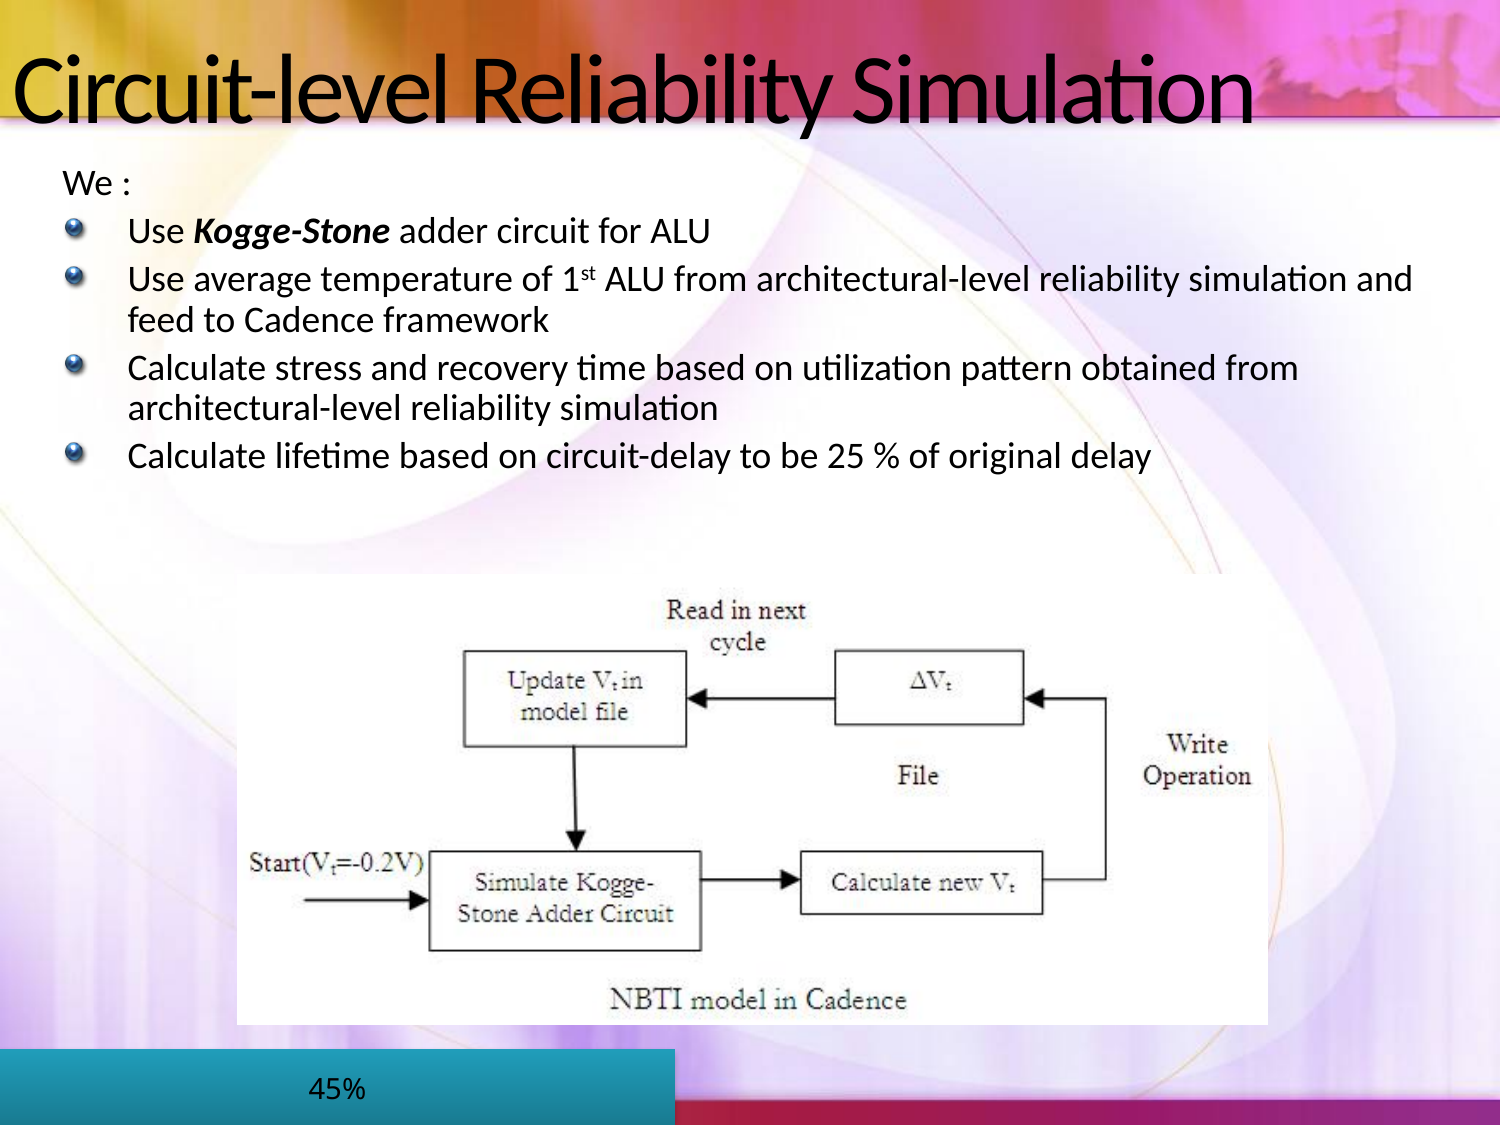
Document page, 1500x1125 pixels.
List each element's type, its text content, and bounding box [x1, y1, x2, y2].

title Circuit-level Reliability Simulation [12, 37, 1388, 147]
text_box 45% [0, 1049, 675, 1125]
picture [0, 1, 1500, 1125]
list We : Use Kogge-Stone adder circuit for ALU Use average temperature of 1st ALU from architectural-level reliability simulation and feed to Cadence framework Calculate stress and recovery time based on utilization pattern obtained from architectural-level reliability simulation Calculate lifetime based on circuit-delay to be 25 % of original delay [62, 163, 1438, 486]
